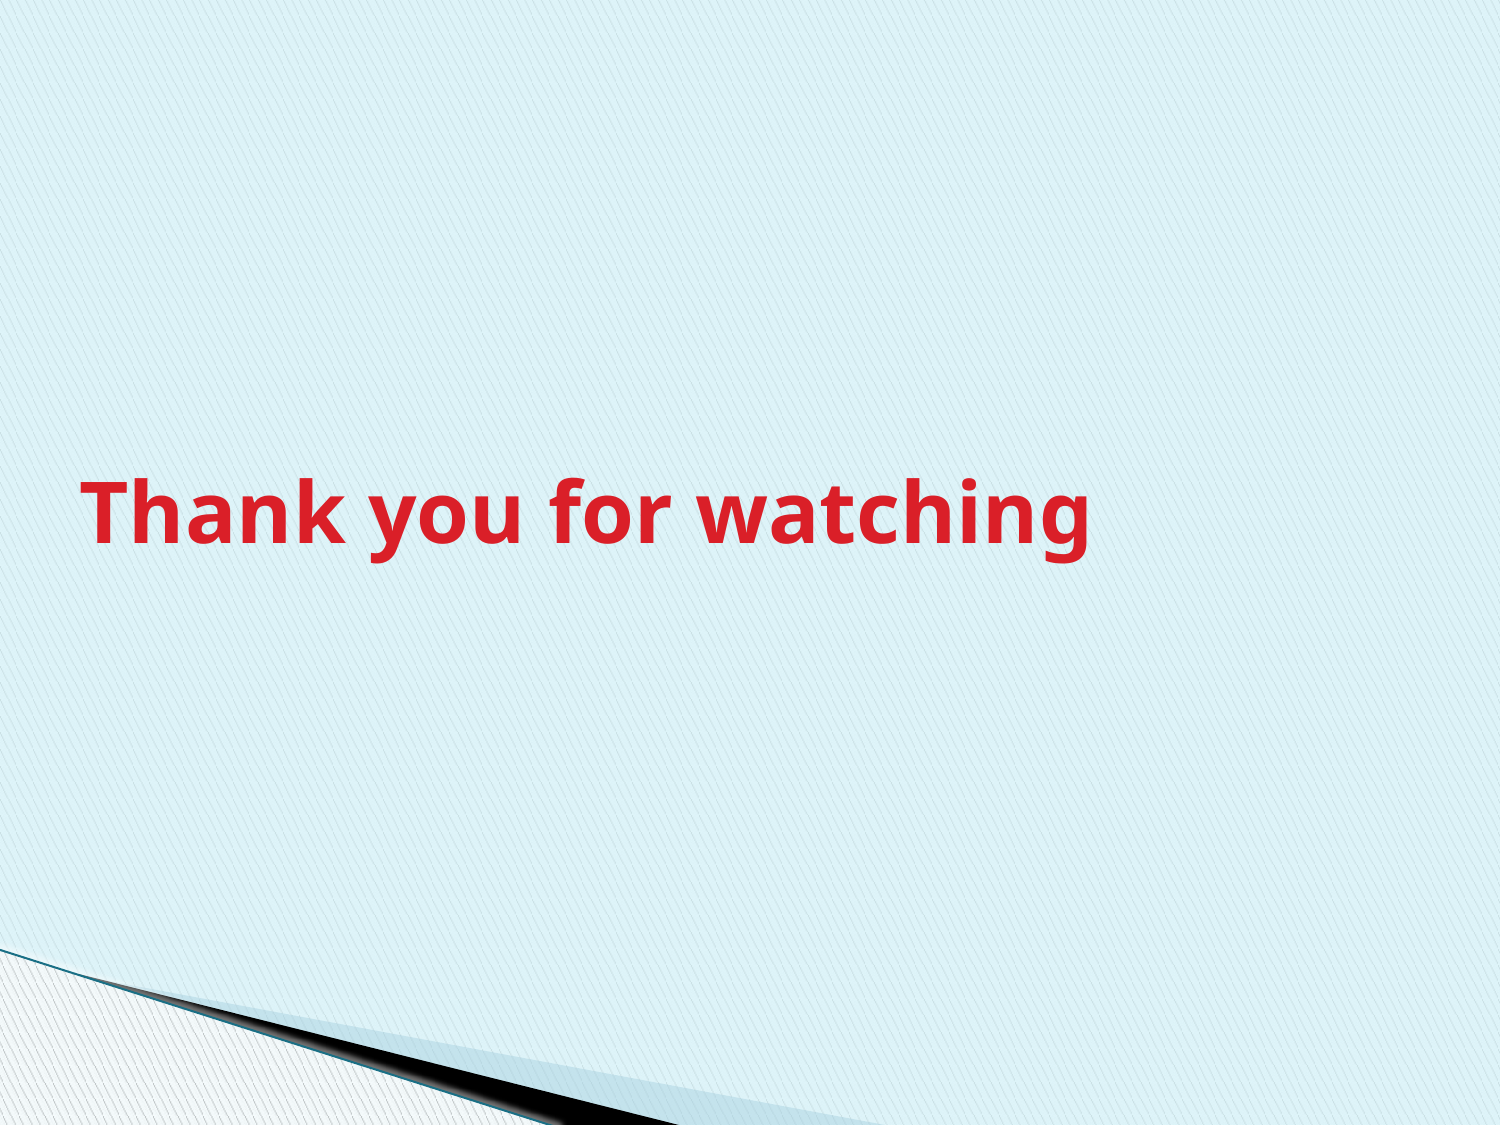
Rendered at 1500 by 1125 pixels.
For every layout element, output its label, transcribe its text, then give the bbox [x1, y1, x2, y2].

title Thank you for watching [64, 373, 1415, 646]
